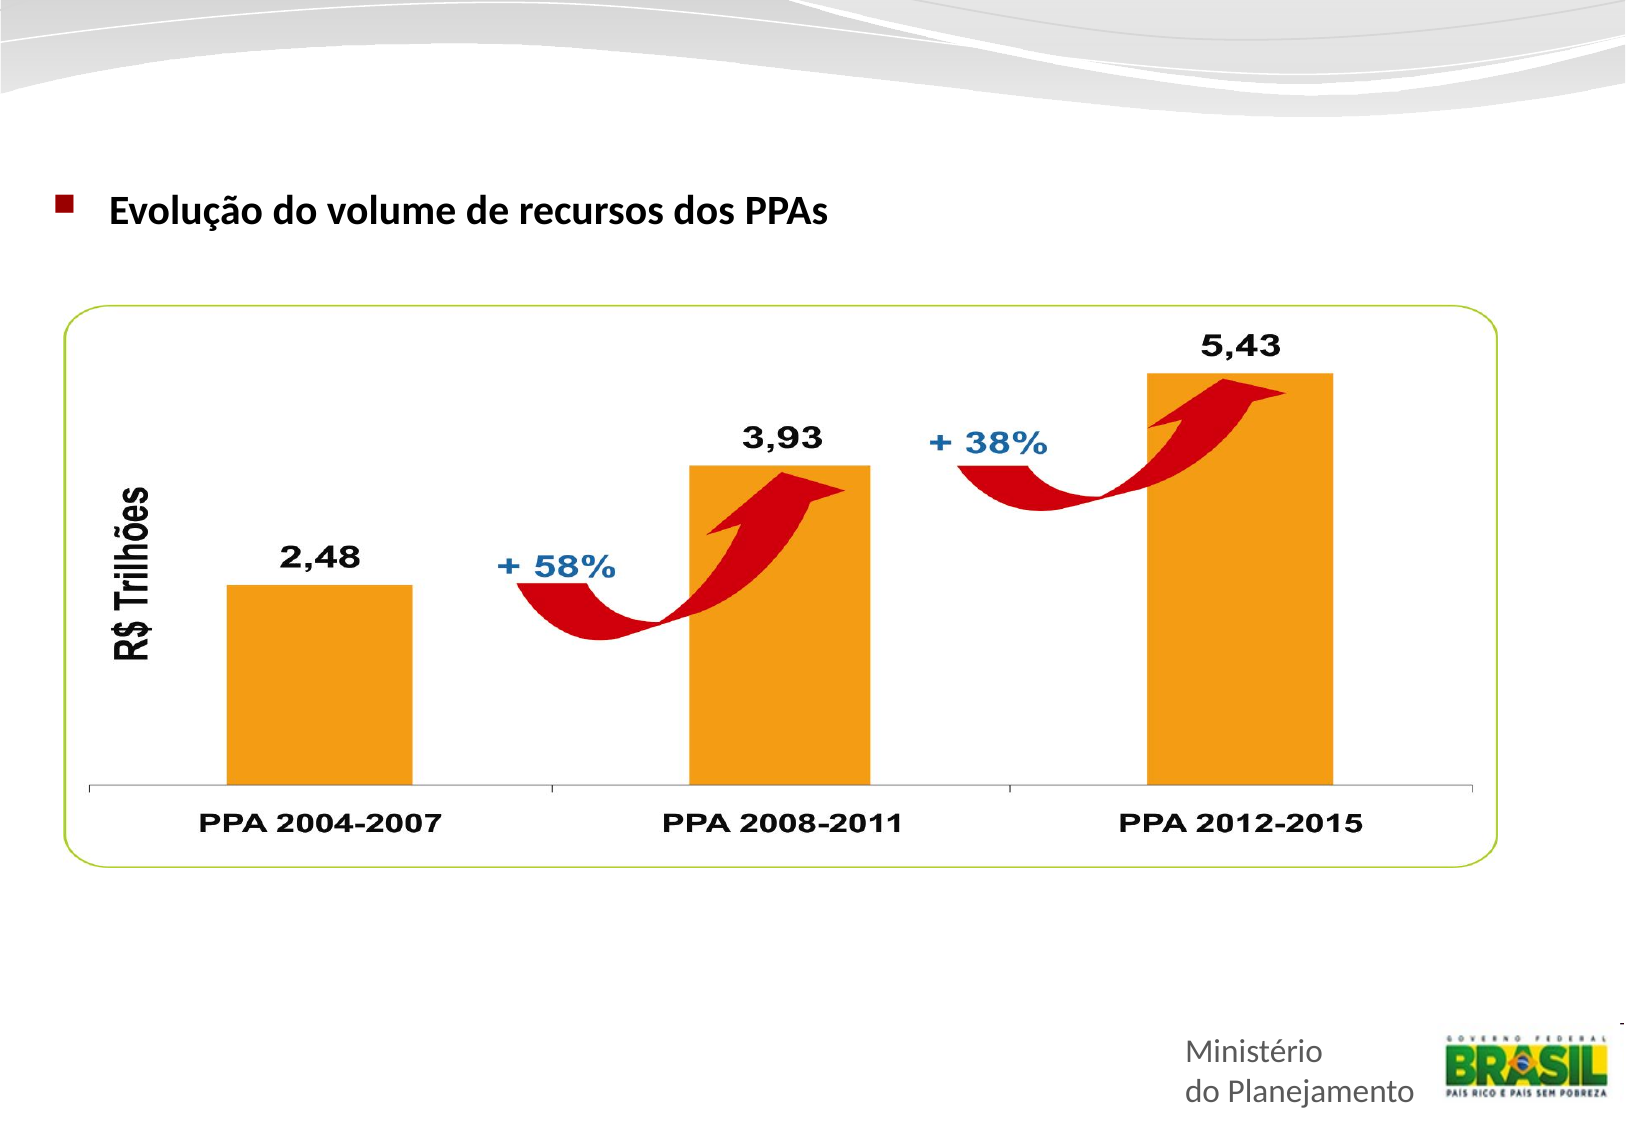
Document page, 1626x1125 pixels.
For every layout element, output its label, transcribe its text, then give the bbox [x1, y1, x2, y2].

picture [1437, 1023, 1624, 1110]
picture [63, 304, 1499, 868]
list Evolução do volume de recursos dos PPAs [38, 175, 1587, 1090]
